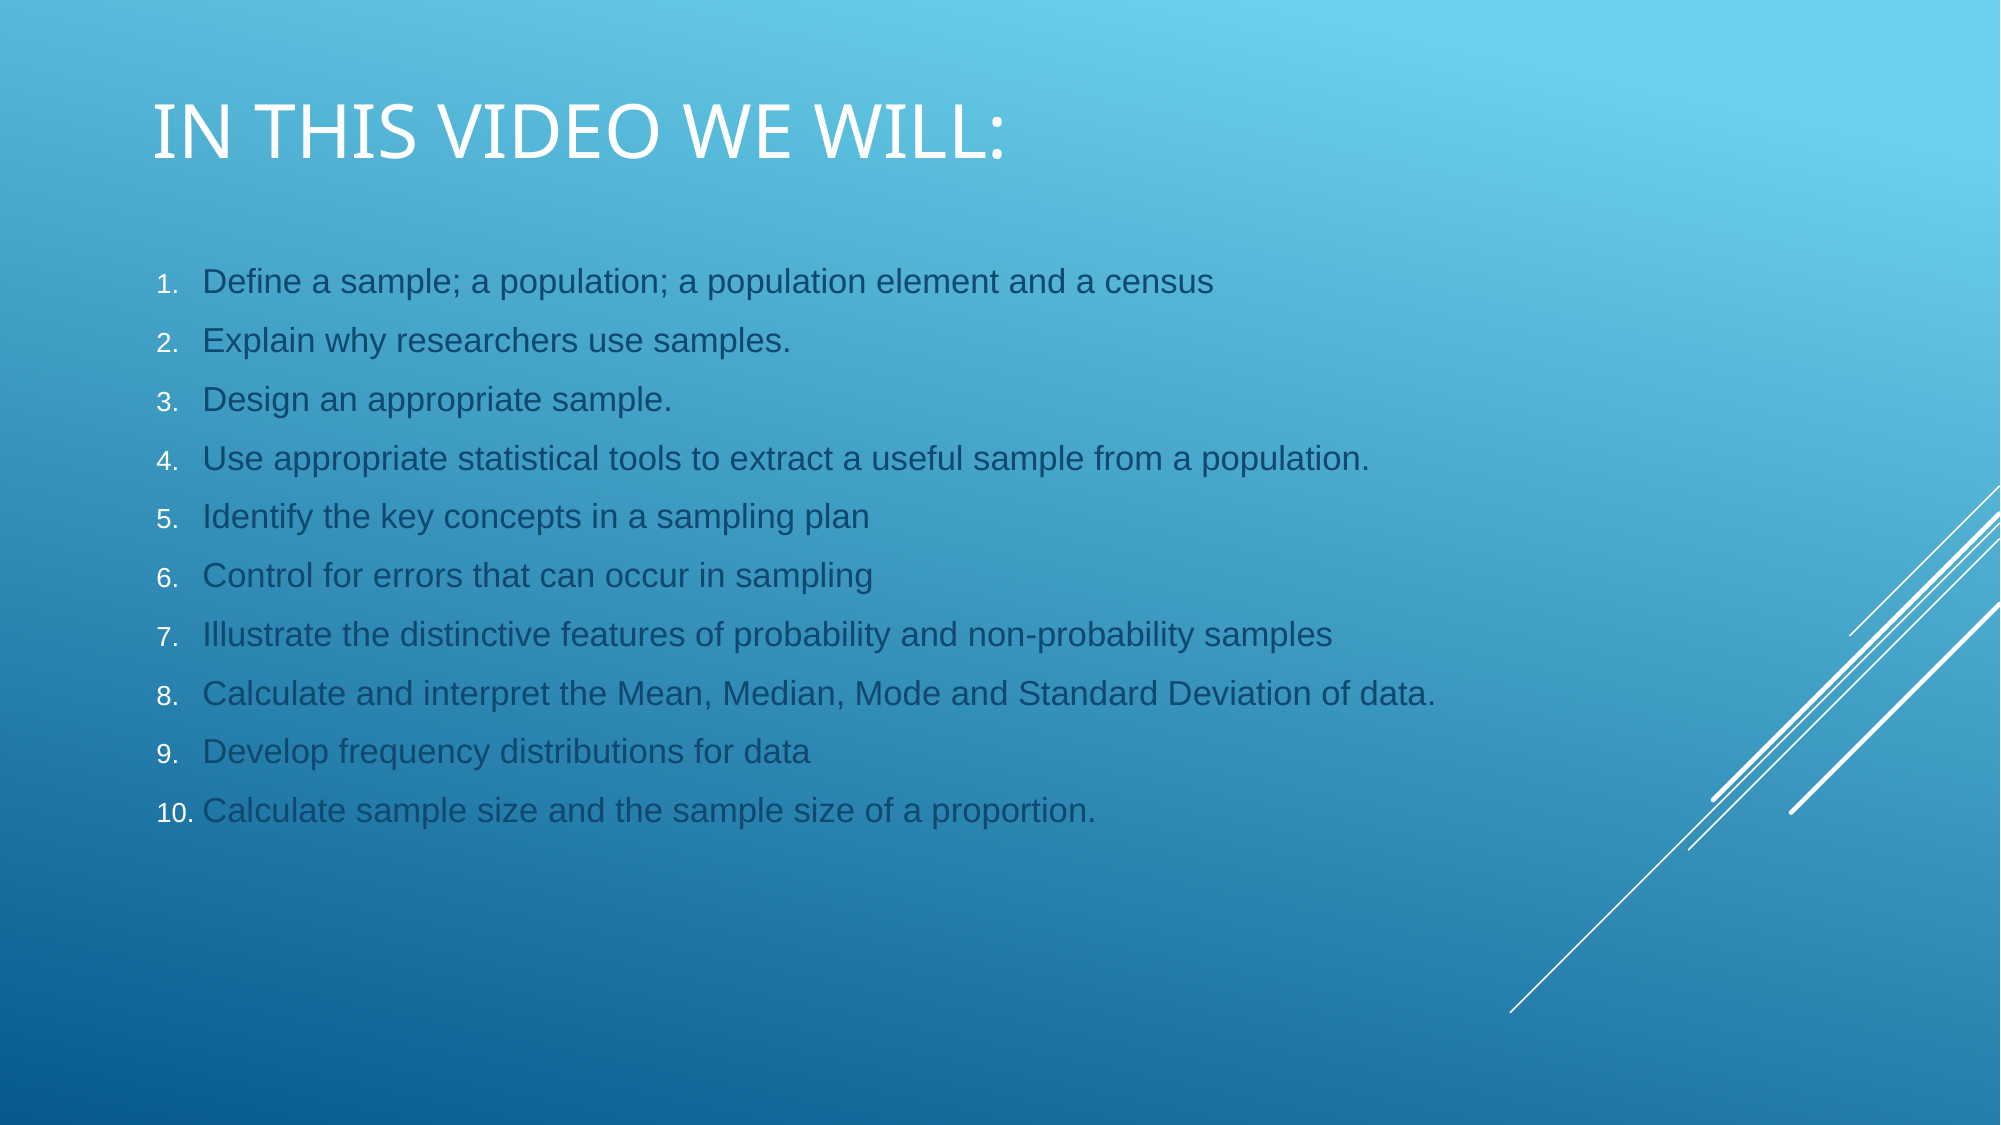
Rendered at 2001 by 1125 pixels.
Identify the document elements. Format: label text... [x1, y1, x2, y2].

title In THIS Video WE WILL: [137, 4, 1538, 252]
list Define a sample; a population; a population element and a census Explain why researchers use samples. Design an appropriate sample. Use appropriate statistical tools to extract a useful sample from a population. Identify the key concepts in a sampling plan Control for errors that can occur in sampling Illustrate the distinctive features of probability and non-probability samples Calculate and interpret the Mean, Median, Mode and Standard Deviation of data. Develop frequency distributions for data Calculate sample size and the sample size of a proportion. [141, 251, 1542, 845]
